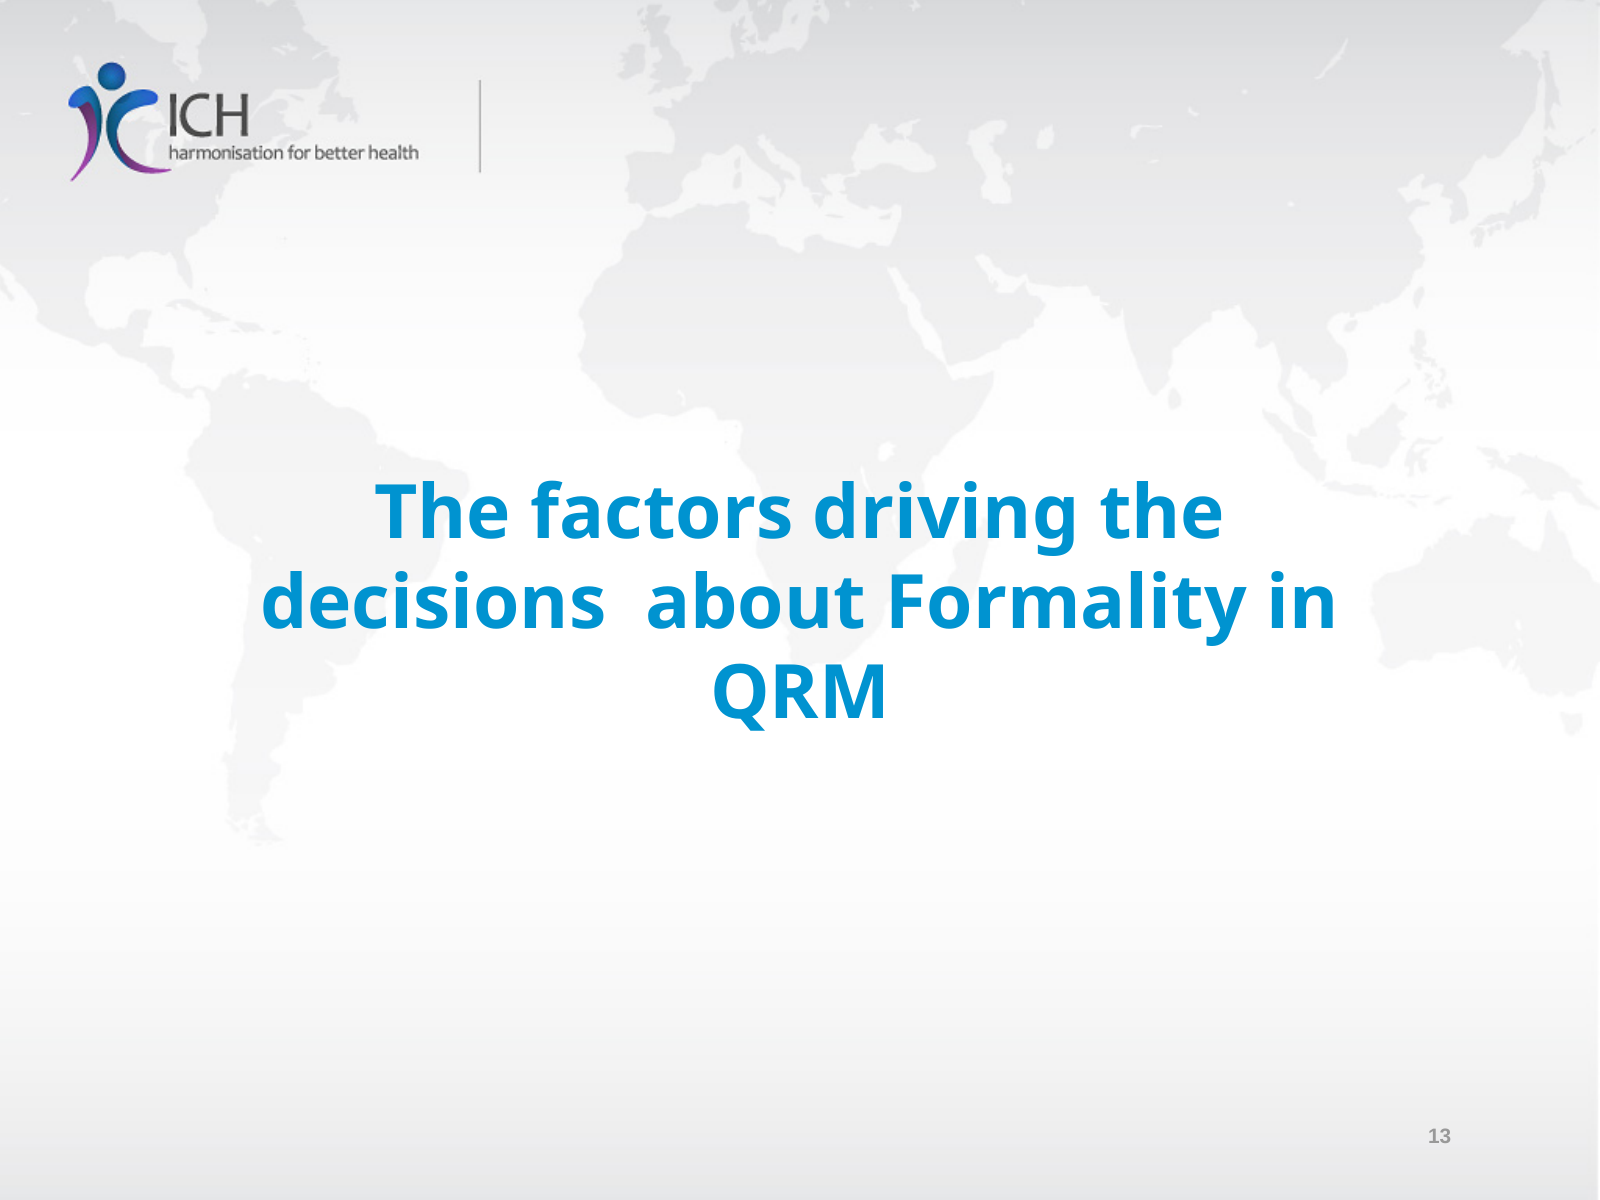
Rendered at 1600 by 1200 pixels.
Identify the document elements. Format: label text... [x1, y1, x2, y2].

text_box The factors driving the decisions about Formality in QRM [227, 434, 1373, 695]
picture [0, 0, 1600, 1200]
